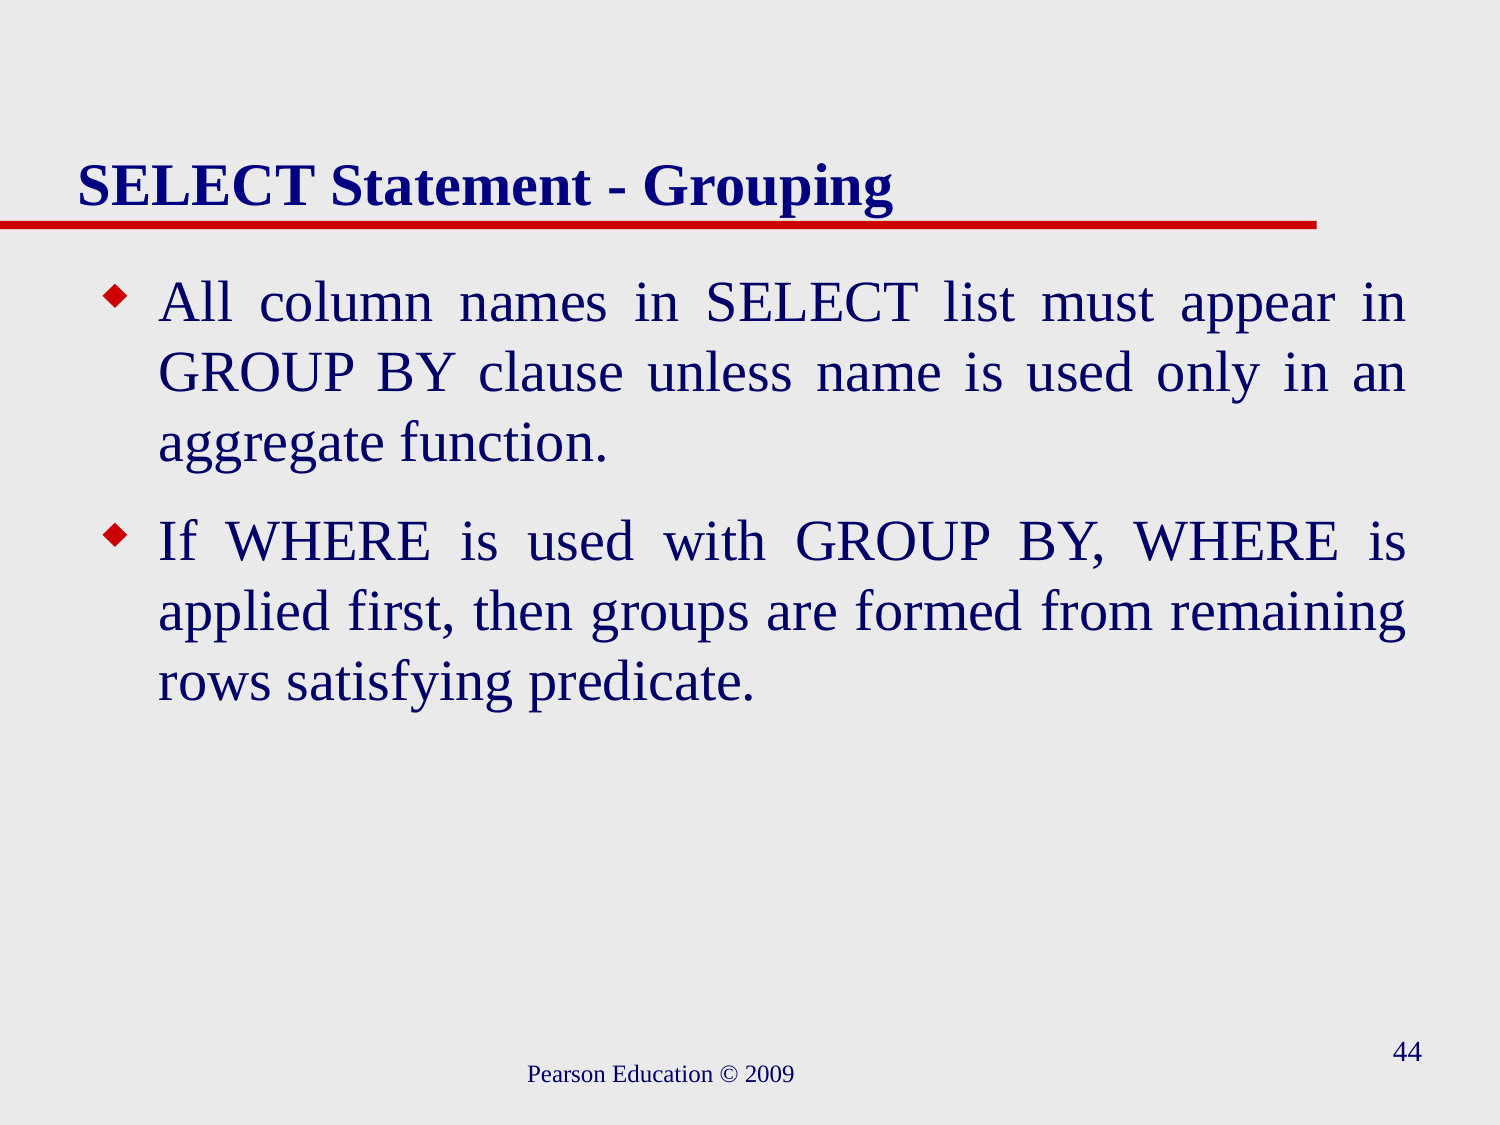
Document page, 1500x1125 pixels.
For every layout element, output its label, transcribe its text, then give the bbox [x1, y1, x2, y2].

slide_number 44 [1124, 1012, 1438, 1088]
text_box Pearson Education © 2009 [512, 1050, 1038, 1095]
list All column names in SELECT list must appear in GROUP BY clause unless name is used only in an aggregate function. If WHERE is used with GROUP BY, WHERE is applied first, then groups are formed from remaining rows satisfying predicate. [87, 255, 1424, 931]
title SELECT Statement - Grouping [62, 43, 1338, 226]
